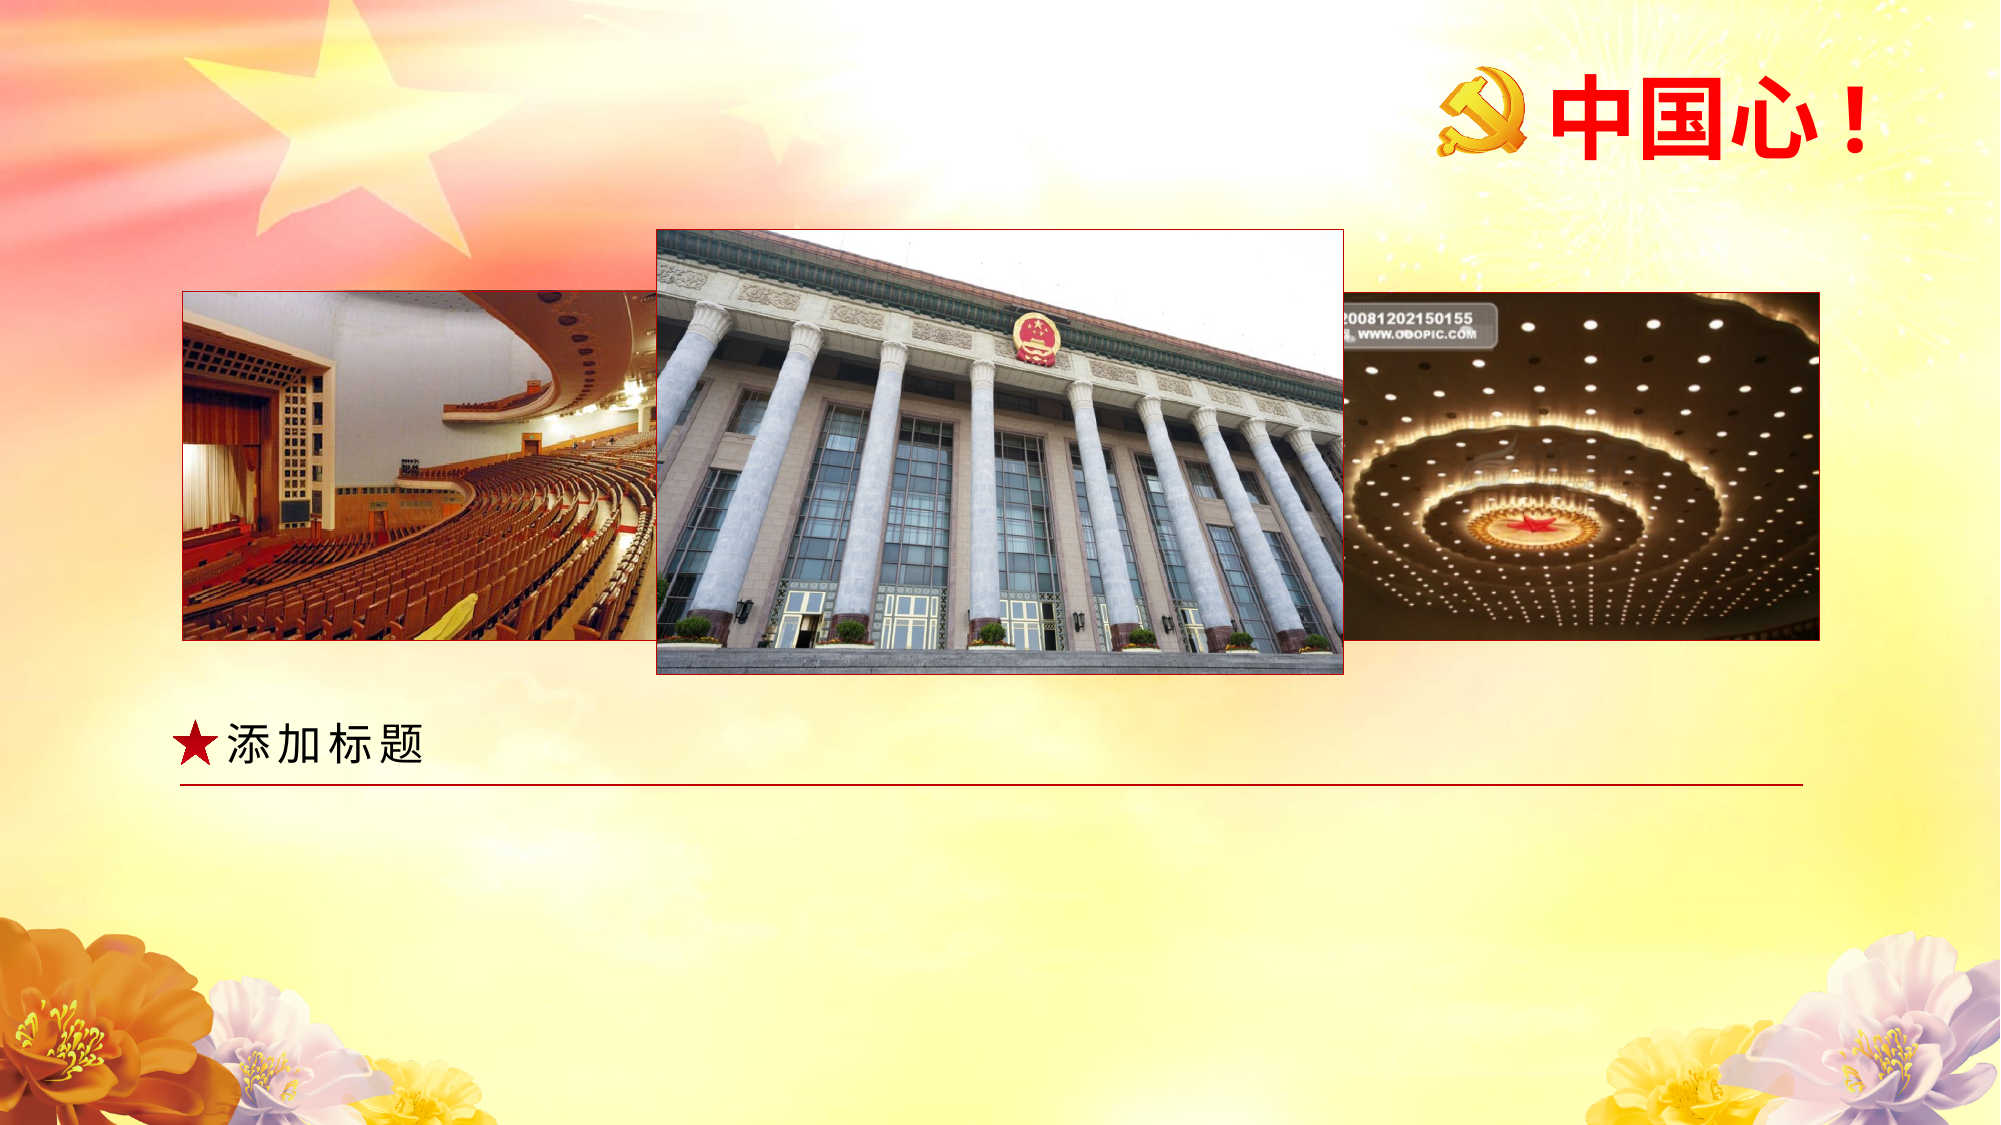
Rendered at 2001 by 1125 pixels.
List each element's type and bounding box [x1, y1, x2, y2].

picture [0, 0, 2000, 1125]
text_box [172, 708, 1804, 785]
text_box [1276, 49, 2000, 181]
